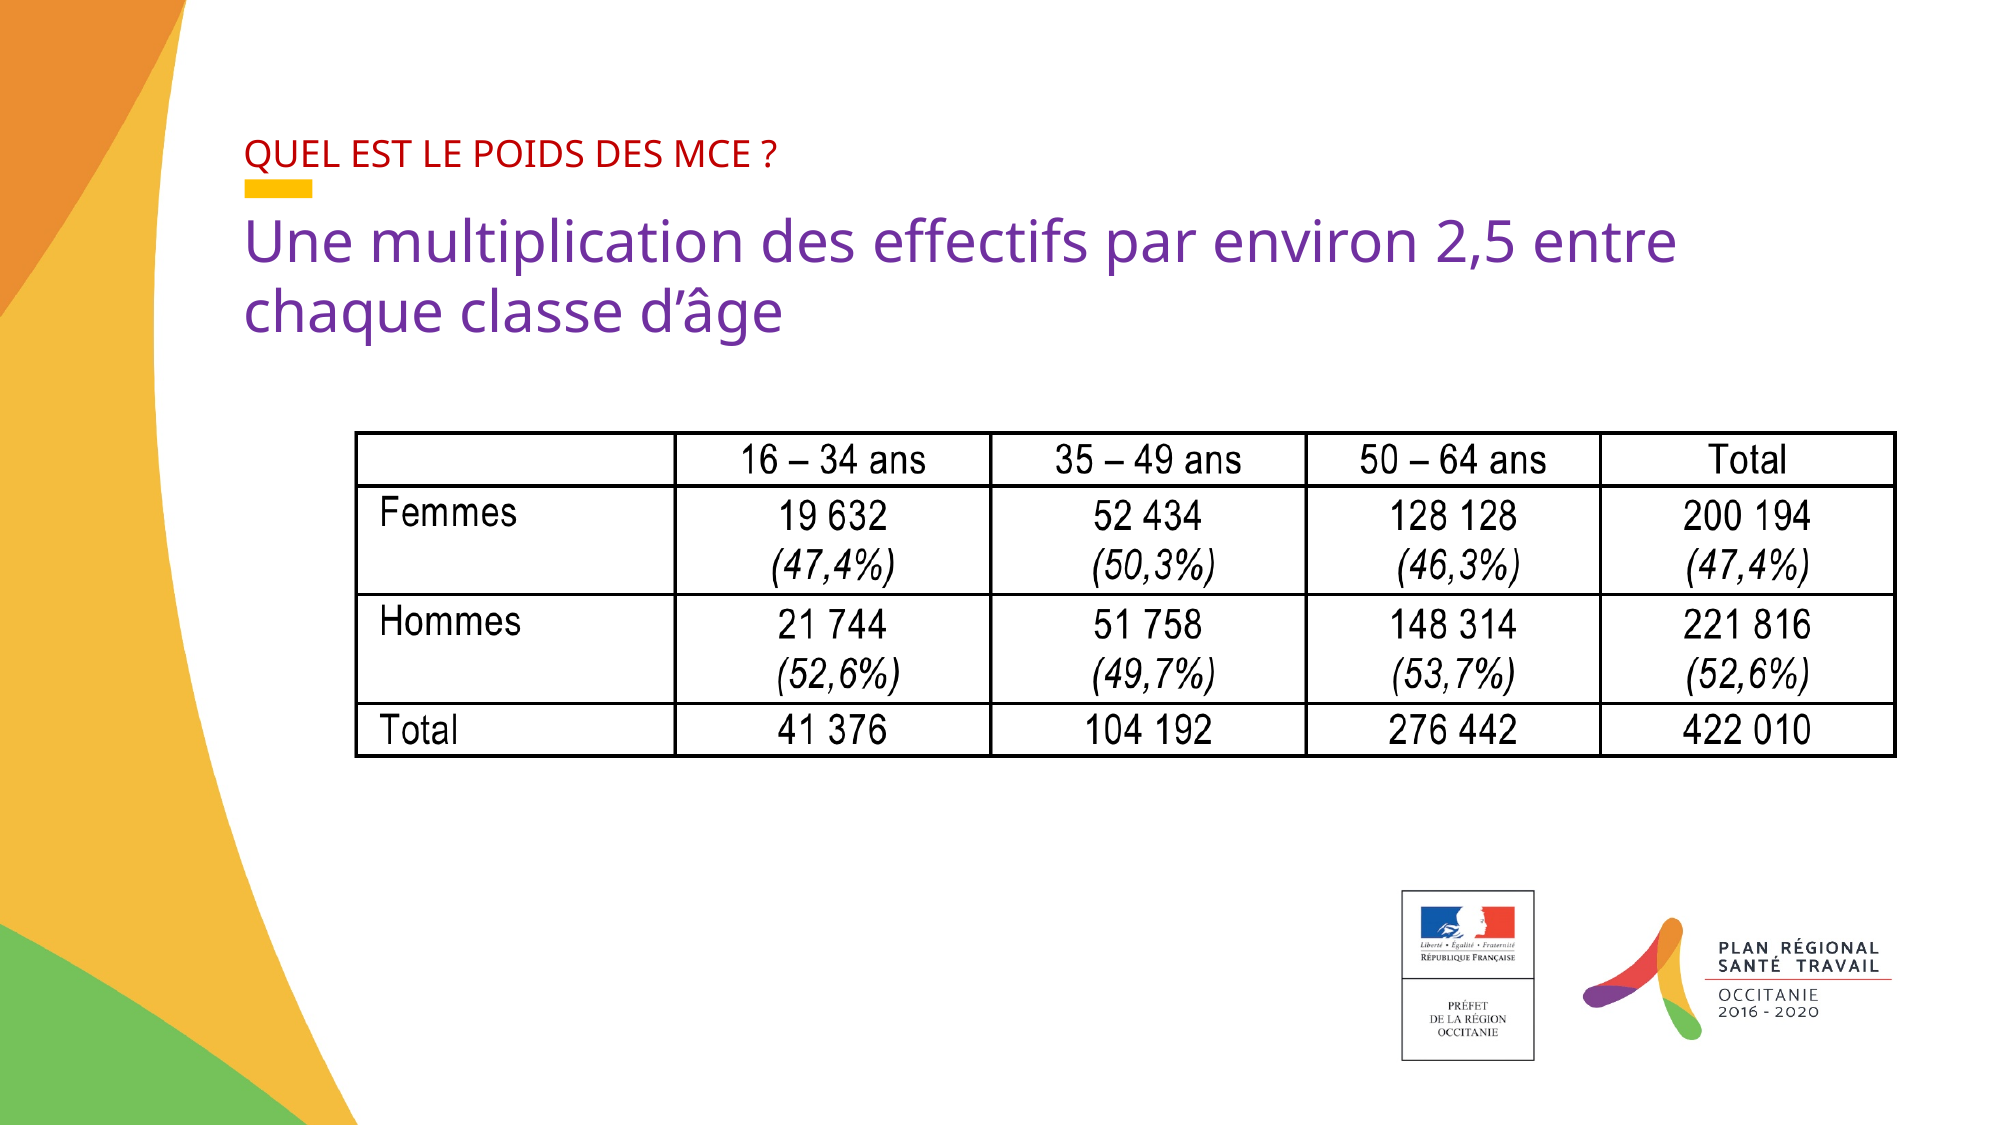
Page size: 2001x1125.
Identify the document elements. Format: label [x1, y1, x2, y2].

picture [0, 0, 2000, 1125]
text_box [312, 431, 1942, 810]
